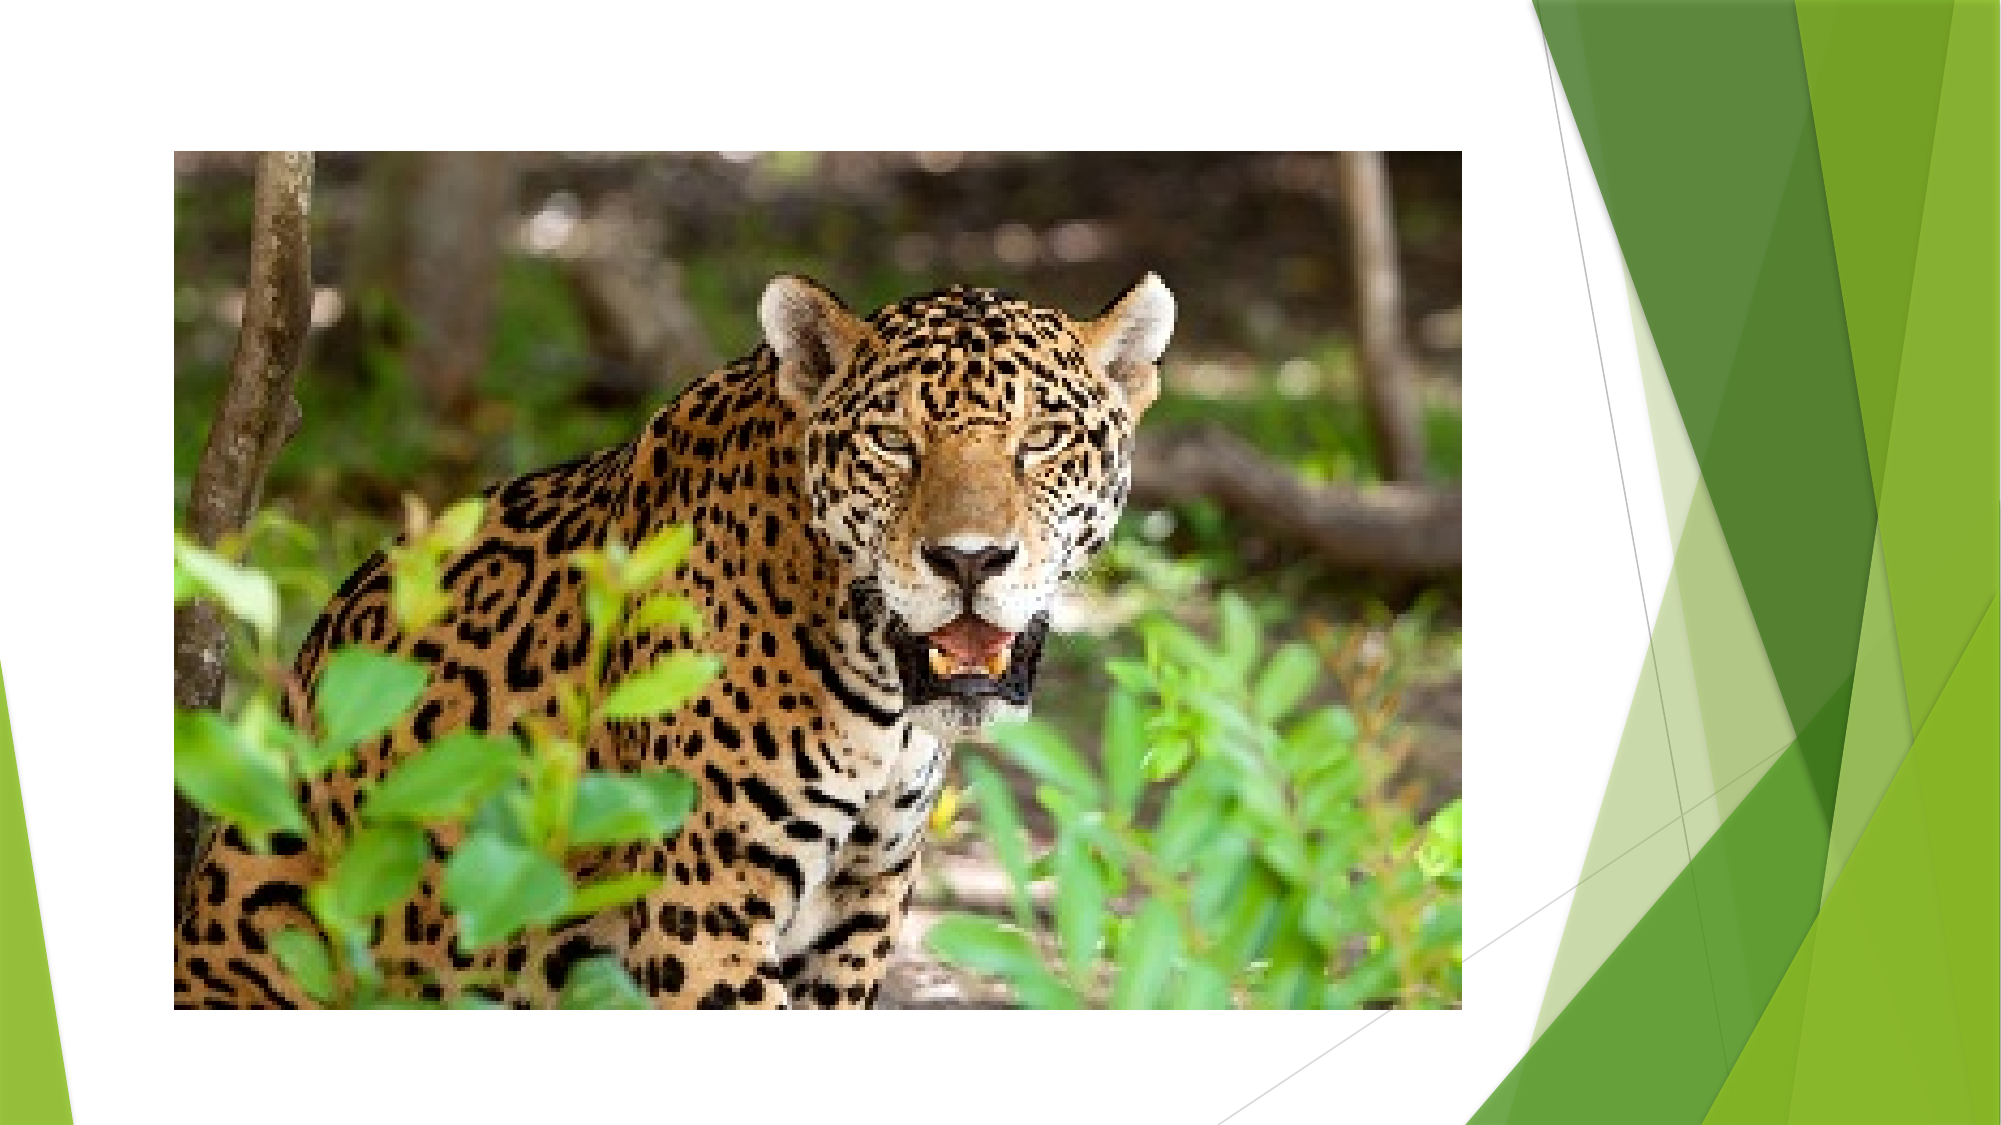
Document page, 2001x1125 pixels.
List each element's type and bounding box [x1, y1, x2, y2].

picture [174, 151, 1462, 1011]
